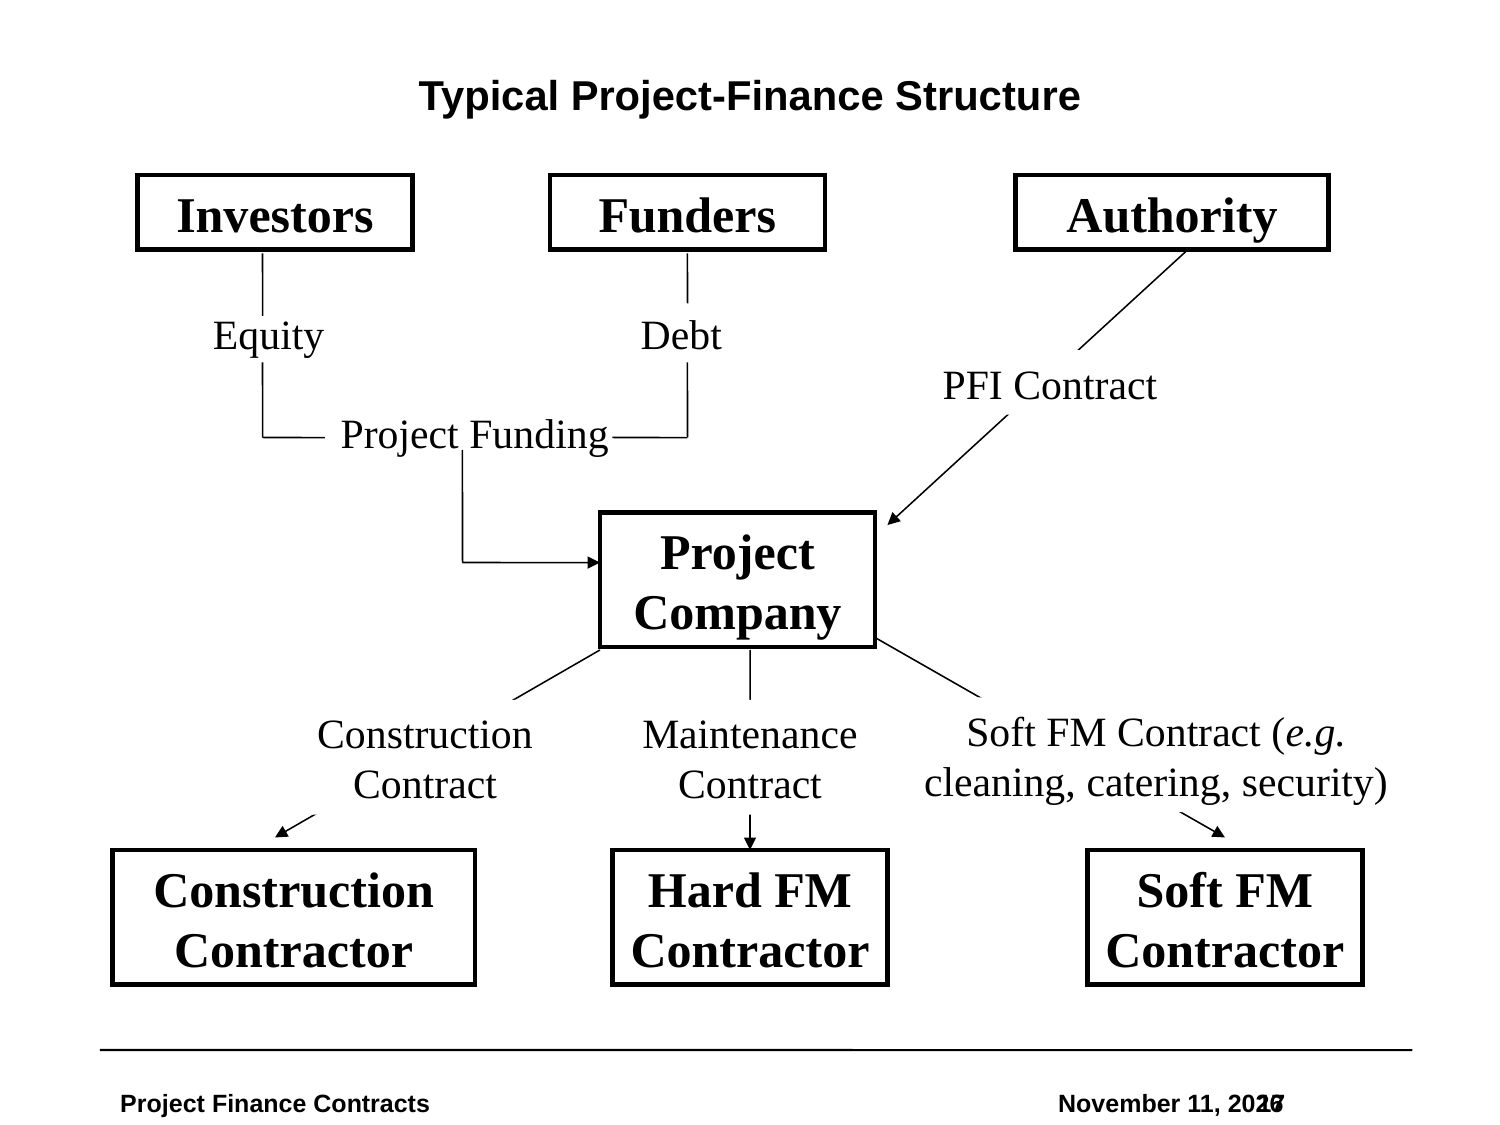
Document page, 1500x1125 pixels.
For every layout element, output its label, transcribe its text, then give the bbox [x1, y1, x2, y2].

text_box [462, 556, 600, 569]
text_box Hard FM Contractor [612, 849, 888, 985]
text_box [274, 815, 315, 838]
text_box Typical Project-Finance Structure [112, 0, 1388, 188]
text_box [887, 415, 1008, 526]
text_box Construction Contractor [112, 849, 475, 985]
text_box Funders [549, 174, 825, 250]
text_box PFI Contract [887, 350, 1213, 415]
text_box Debt [549, 299, 813, 365]
text_box [743, 815, 757, 849]
text_box [1181, 813, 1225, 838]
text_box Construction Contract [300, 699, 550, 815]
text_box Project Company [600, 512, 875, 648]
text_box Authority [1015, 174, 1329, 250]
text_box Project Funding [324, 399, 625, 465]
text_box Equity [137, 299, 400, 365]
text_box Soft FM Contract (e.g. cleaning, catering, security) [887, 697, 1425, 813]
text_box Investors [137, 174, 413, 250]
text_box Maintenance Contract [612, 699, 888, 815]
text_box Soft FM Contractor [1087, 849, 1363, 985]
